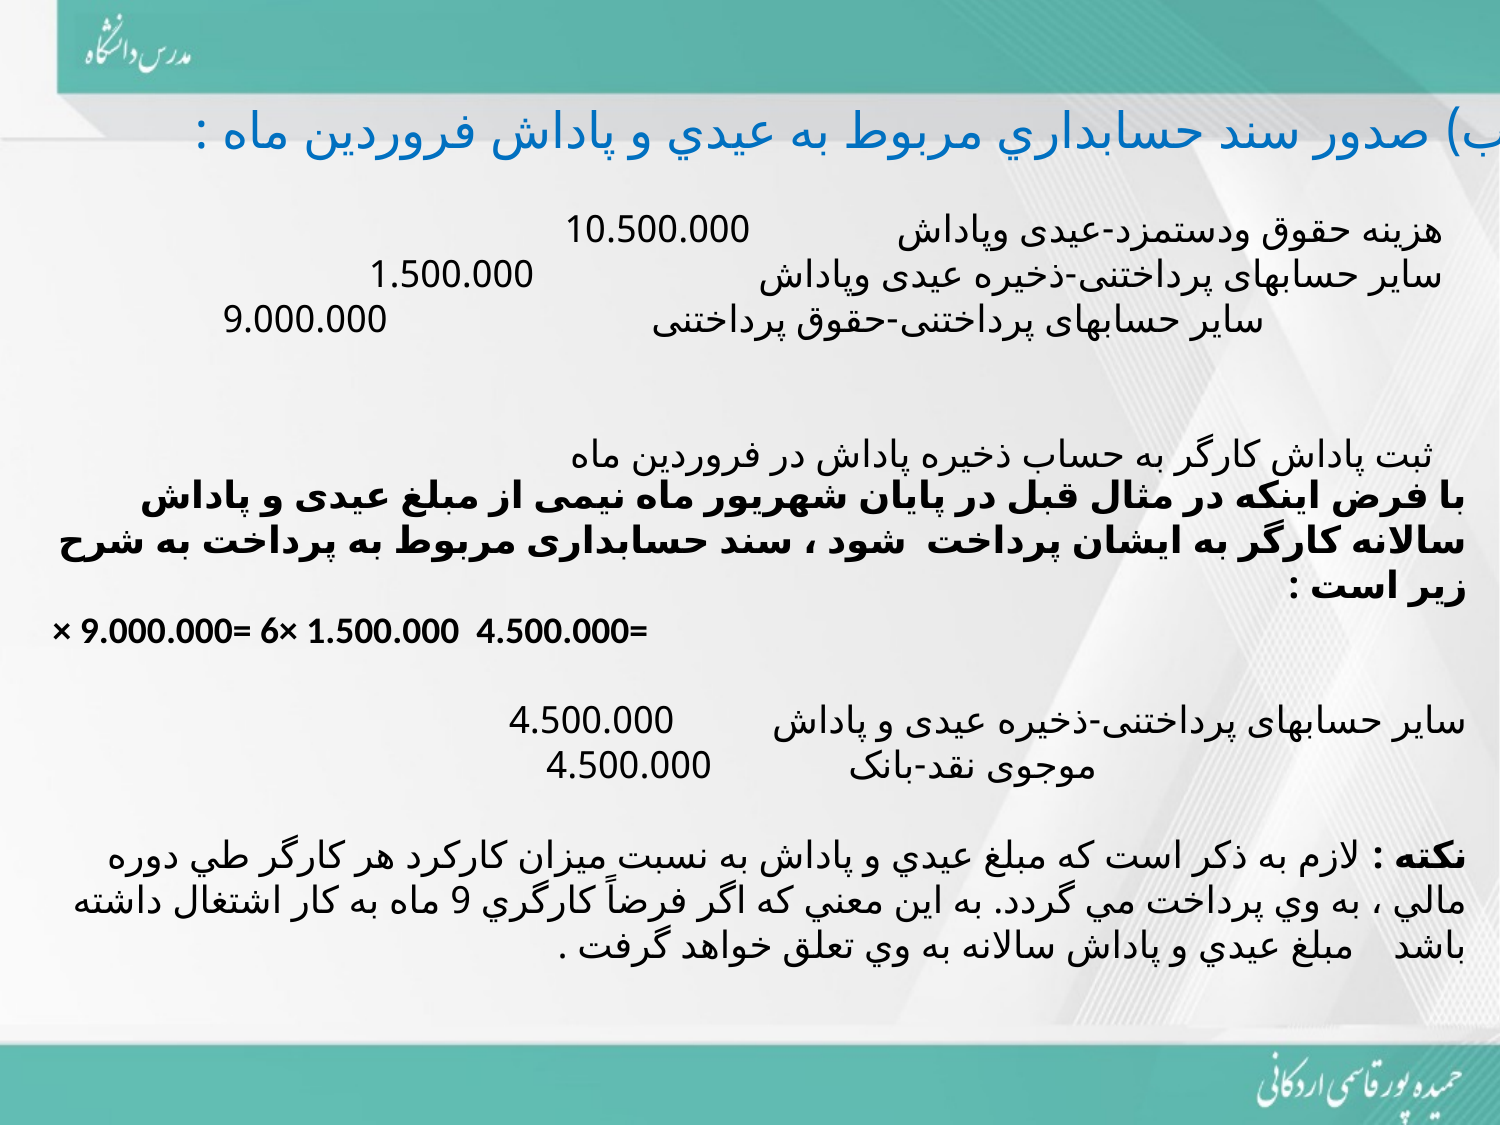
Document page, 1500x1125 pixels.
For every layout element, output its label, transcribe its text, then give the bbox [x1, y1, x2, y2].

text_box هزینه حقوق ودستمزد-عیدی وپاداش 10.500.000 سایر حسابهای پرداختنی-ذخیره عیدی وپاداش 1.500.000 سایر حسابهای پرداختنی-حقوق پرداختنی 9.000.000 ثبت پاداش کارگر به حساب ذخیره پاداش در فروردین ماه [88, 197, 1459, 483]
text_box ب) صدور سند حسابداري مربوط به عيدي و پاداش فروردين ماه : [166, 91, 1500, 167]
picture [0, 0, 1500, 1125]
